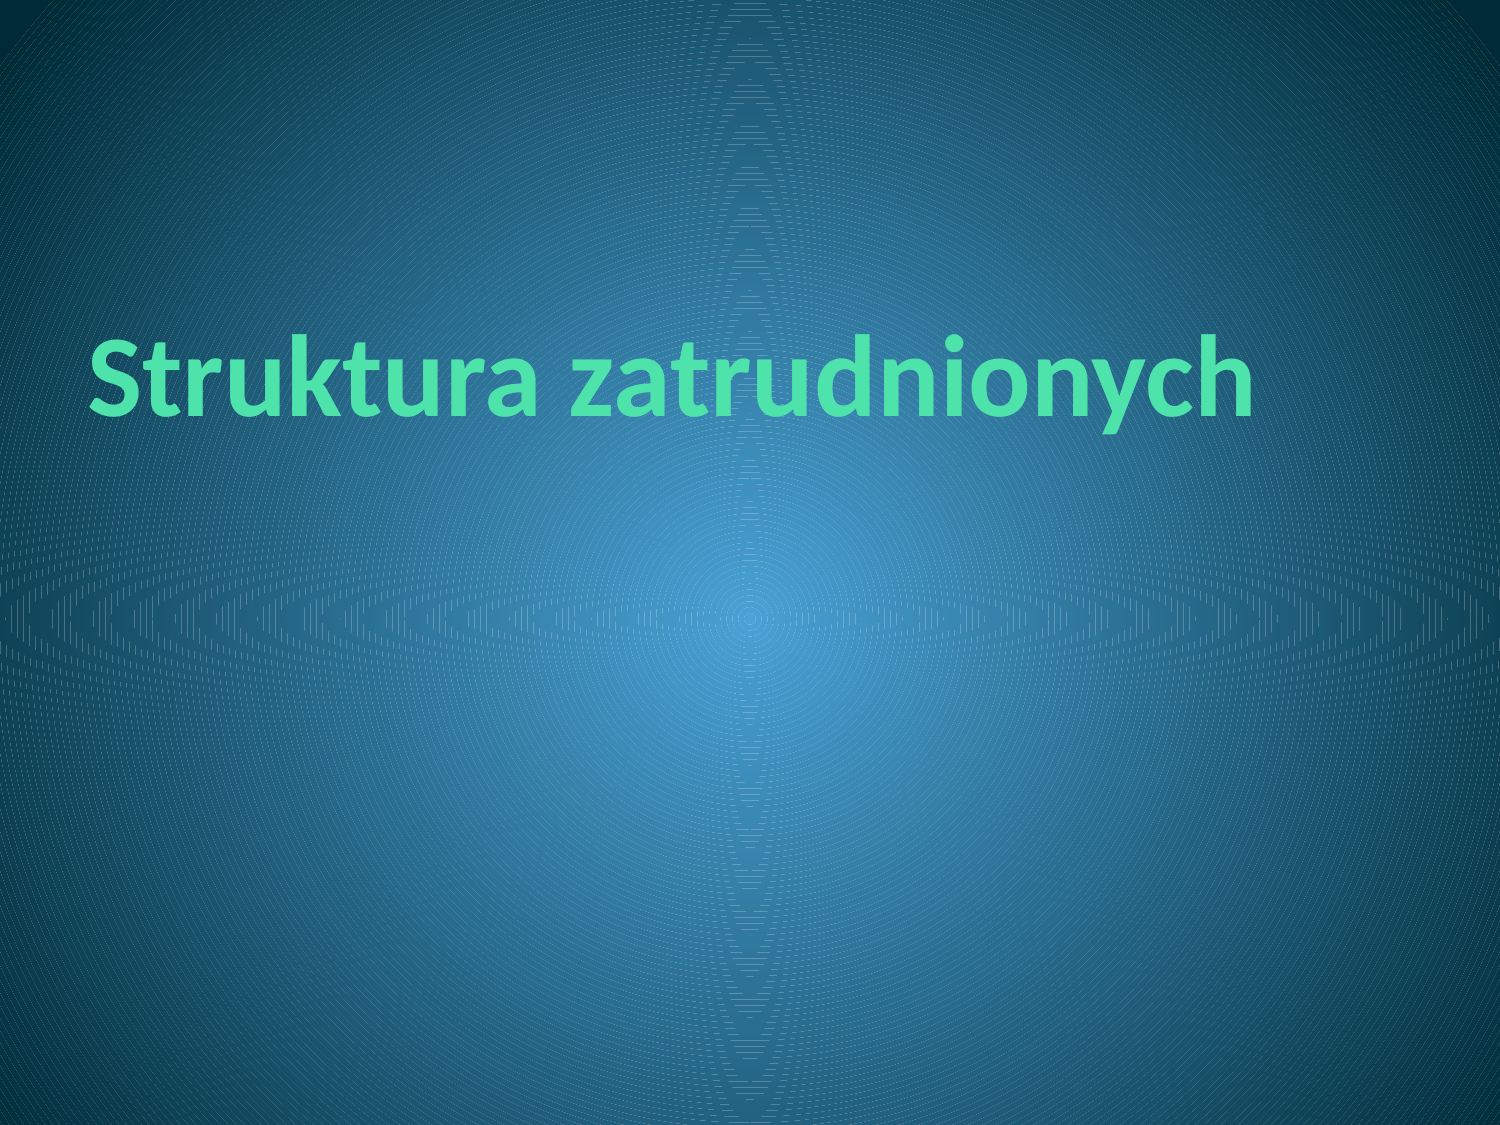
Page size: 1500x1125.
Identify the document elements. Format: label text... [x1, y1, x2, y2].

title Struktura zatrudnionych [86, 216, 1362, 440]
